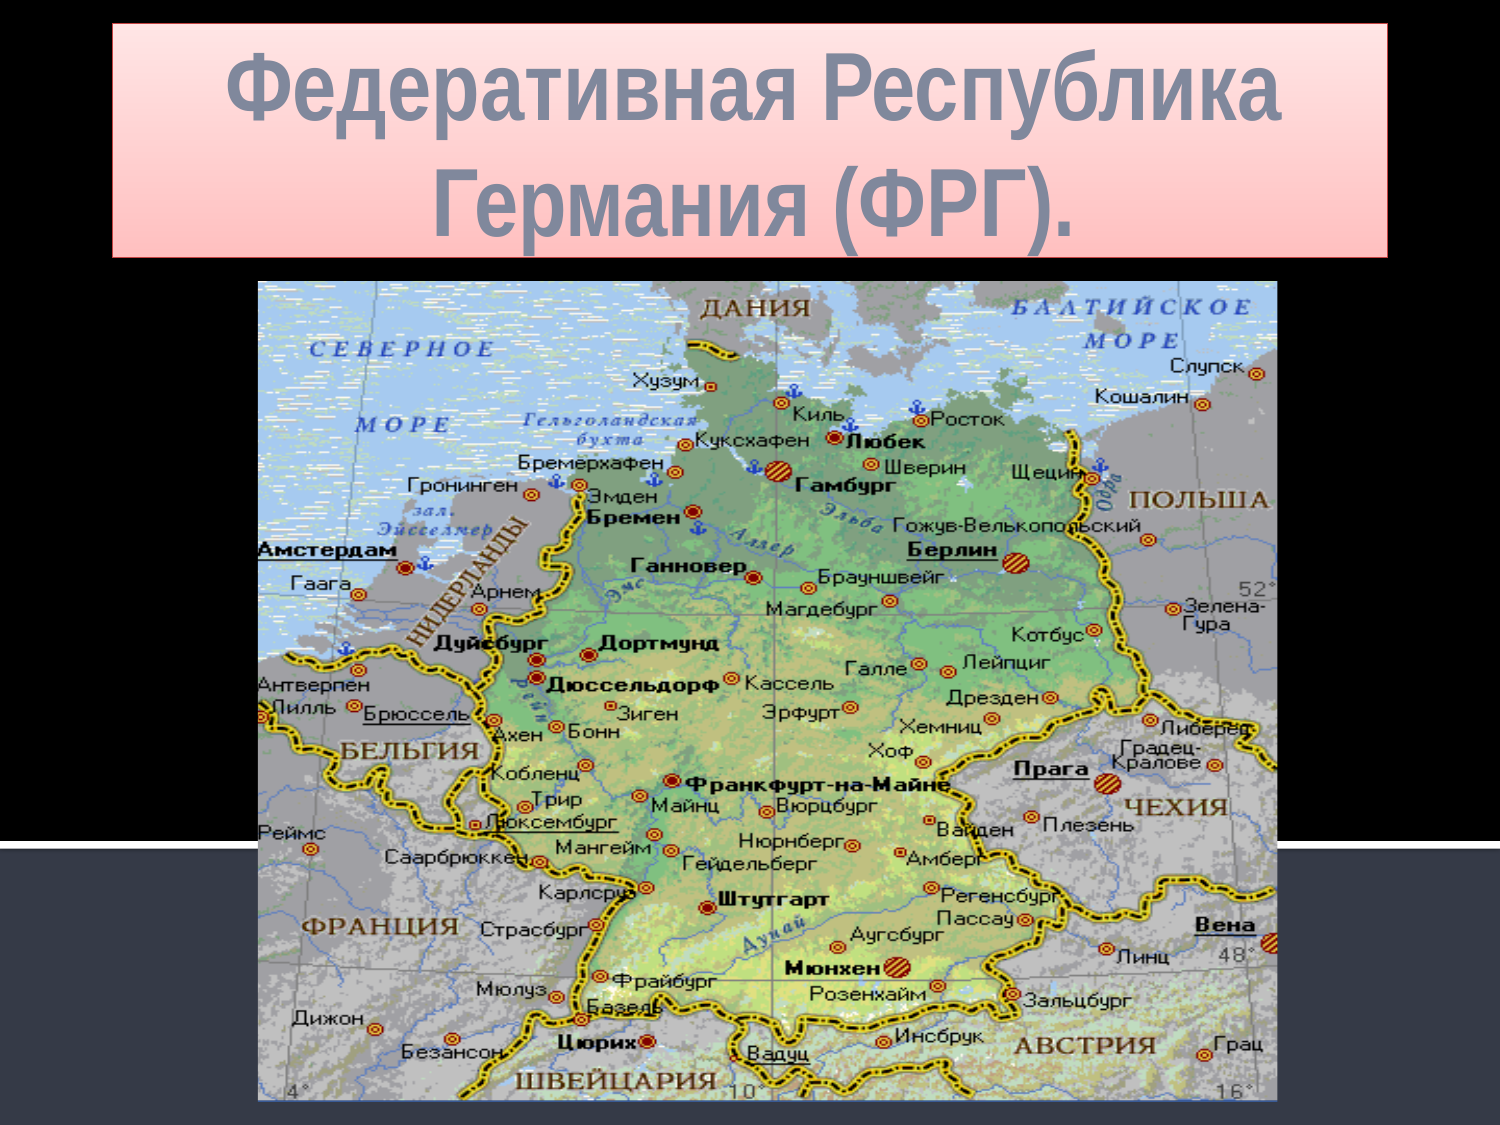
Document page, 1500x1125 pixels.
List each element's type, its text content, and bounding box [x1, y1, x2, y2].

title Федеративная Республика Германия (ФРГ). [112, 23, 1388, 258]
picture [257, 281, 1278, 1102]
